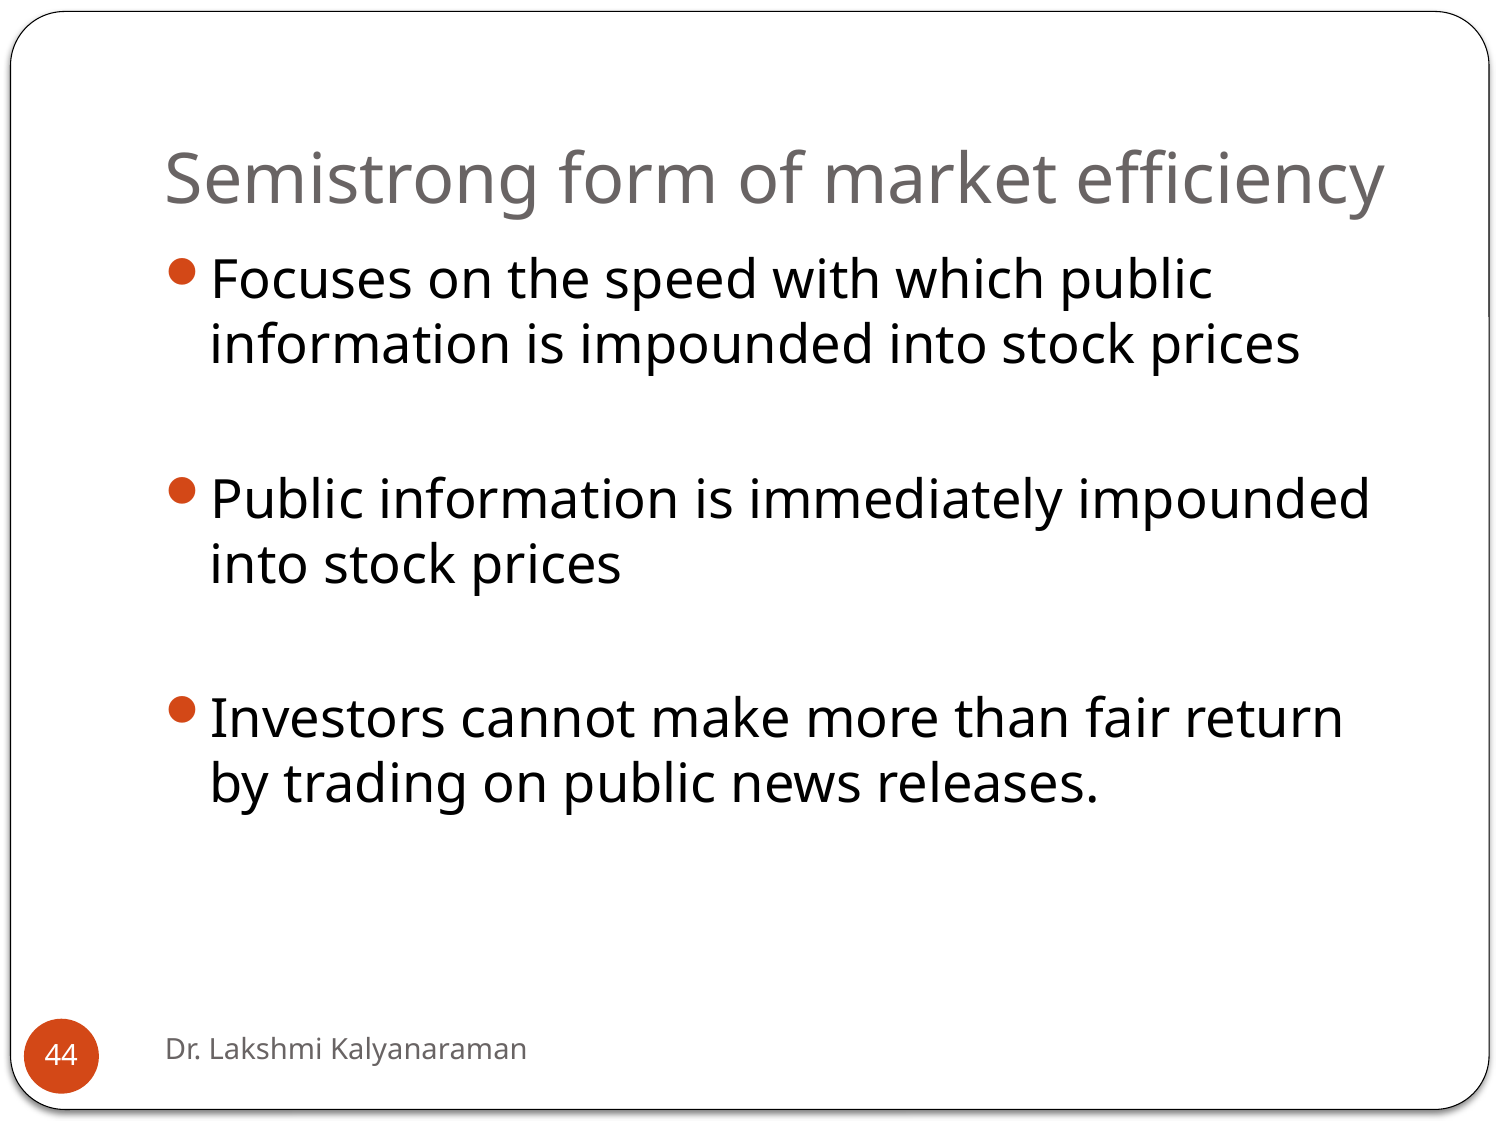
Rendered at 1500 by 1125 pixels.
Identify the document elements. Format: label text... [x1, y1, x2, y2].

list Focuses on the speed with which public information is impounded into stock prices Public information is immediately impounded into stock prices Investors cannot make more than fair return by trading on public news releases. [150, 237, 1425, 988]
slide_number 44 [23, 1018, 99, 1094]
footer Dr. Lakshmi Kalyanaraman [150, 1012, 800, 1088]
title Semistrong form of market efficiency [150, 45, 1425, 233]
